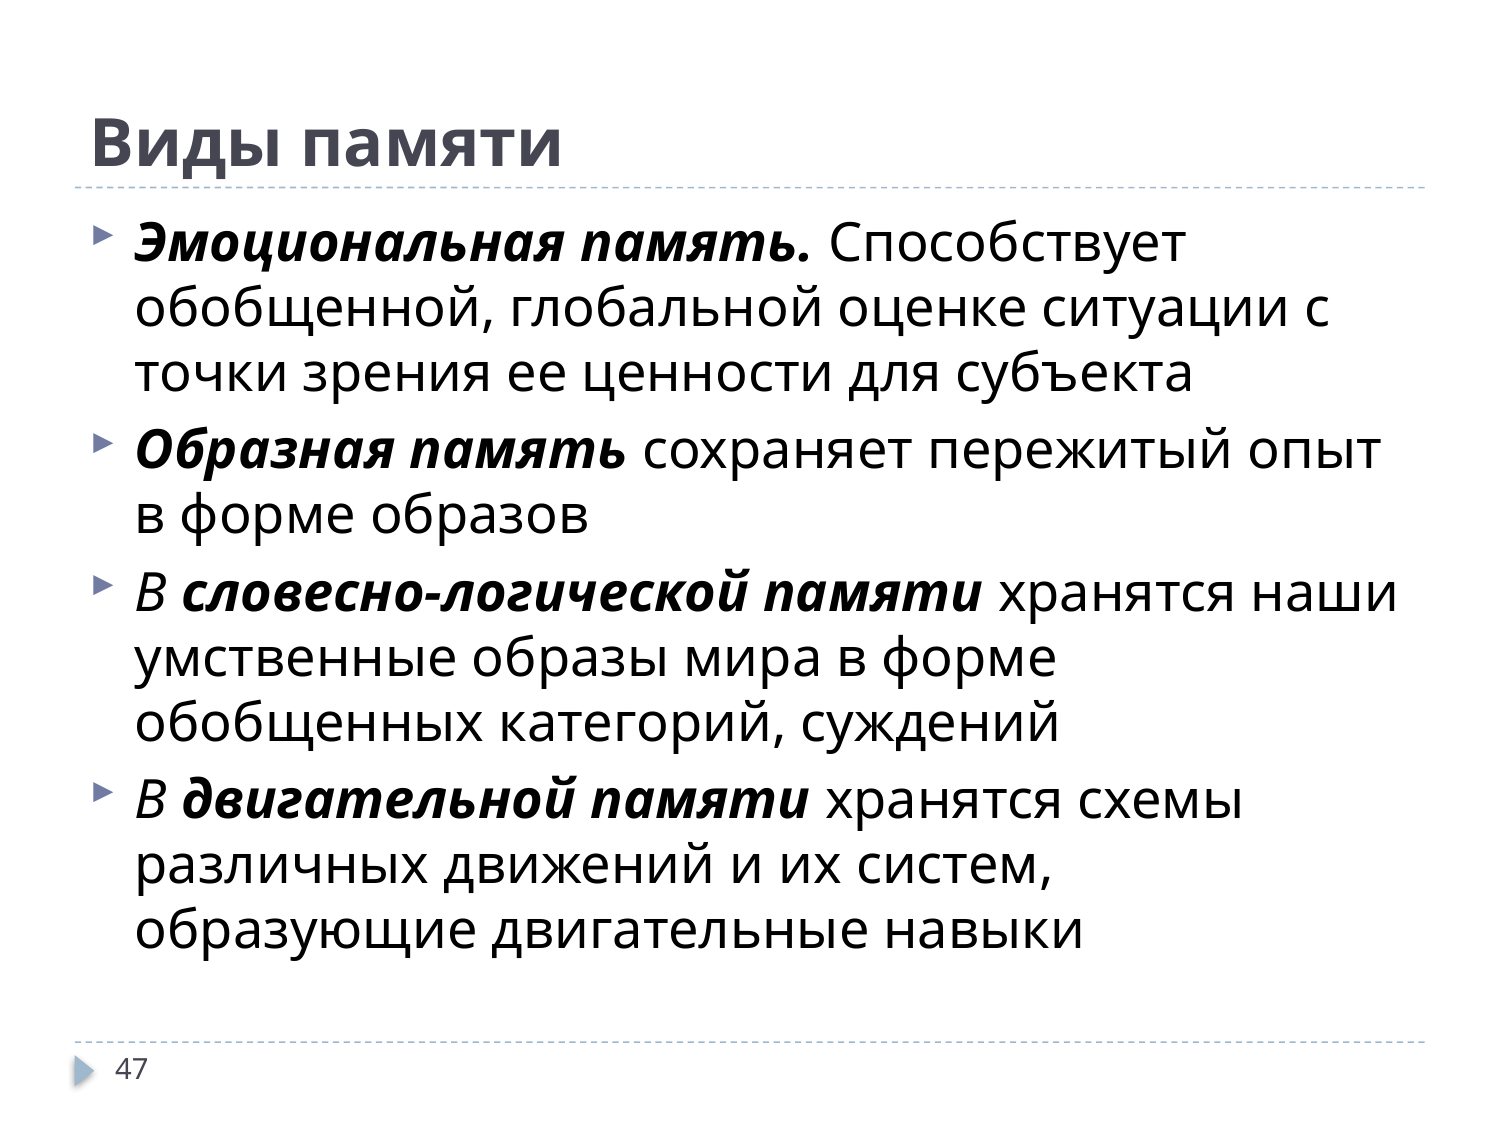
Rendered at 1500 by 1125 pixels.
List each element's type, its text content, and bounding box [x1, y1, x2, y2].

list Эмоциональная память. Способствует обобщенной, глобальной оценке ситуации с точки зрения ее ценности для субъекта Образная память сохраняет пережитый опыт в форме образов В словесно-логической памяти хранятся наши умственные образы мира в форме обобщенных категорий, суждений В двигательной памяти хранятся схемы различных движений и их систем, образующие двигательные навыки [75, 200, 1425, 1010]
title Виды памяти [75, 24, 1425, 188]
slide_number 47 [100, 1042, 426, 1103]
